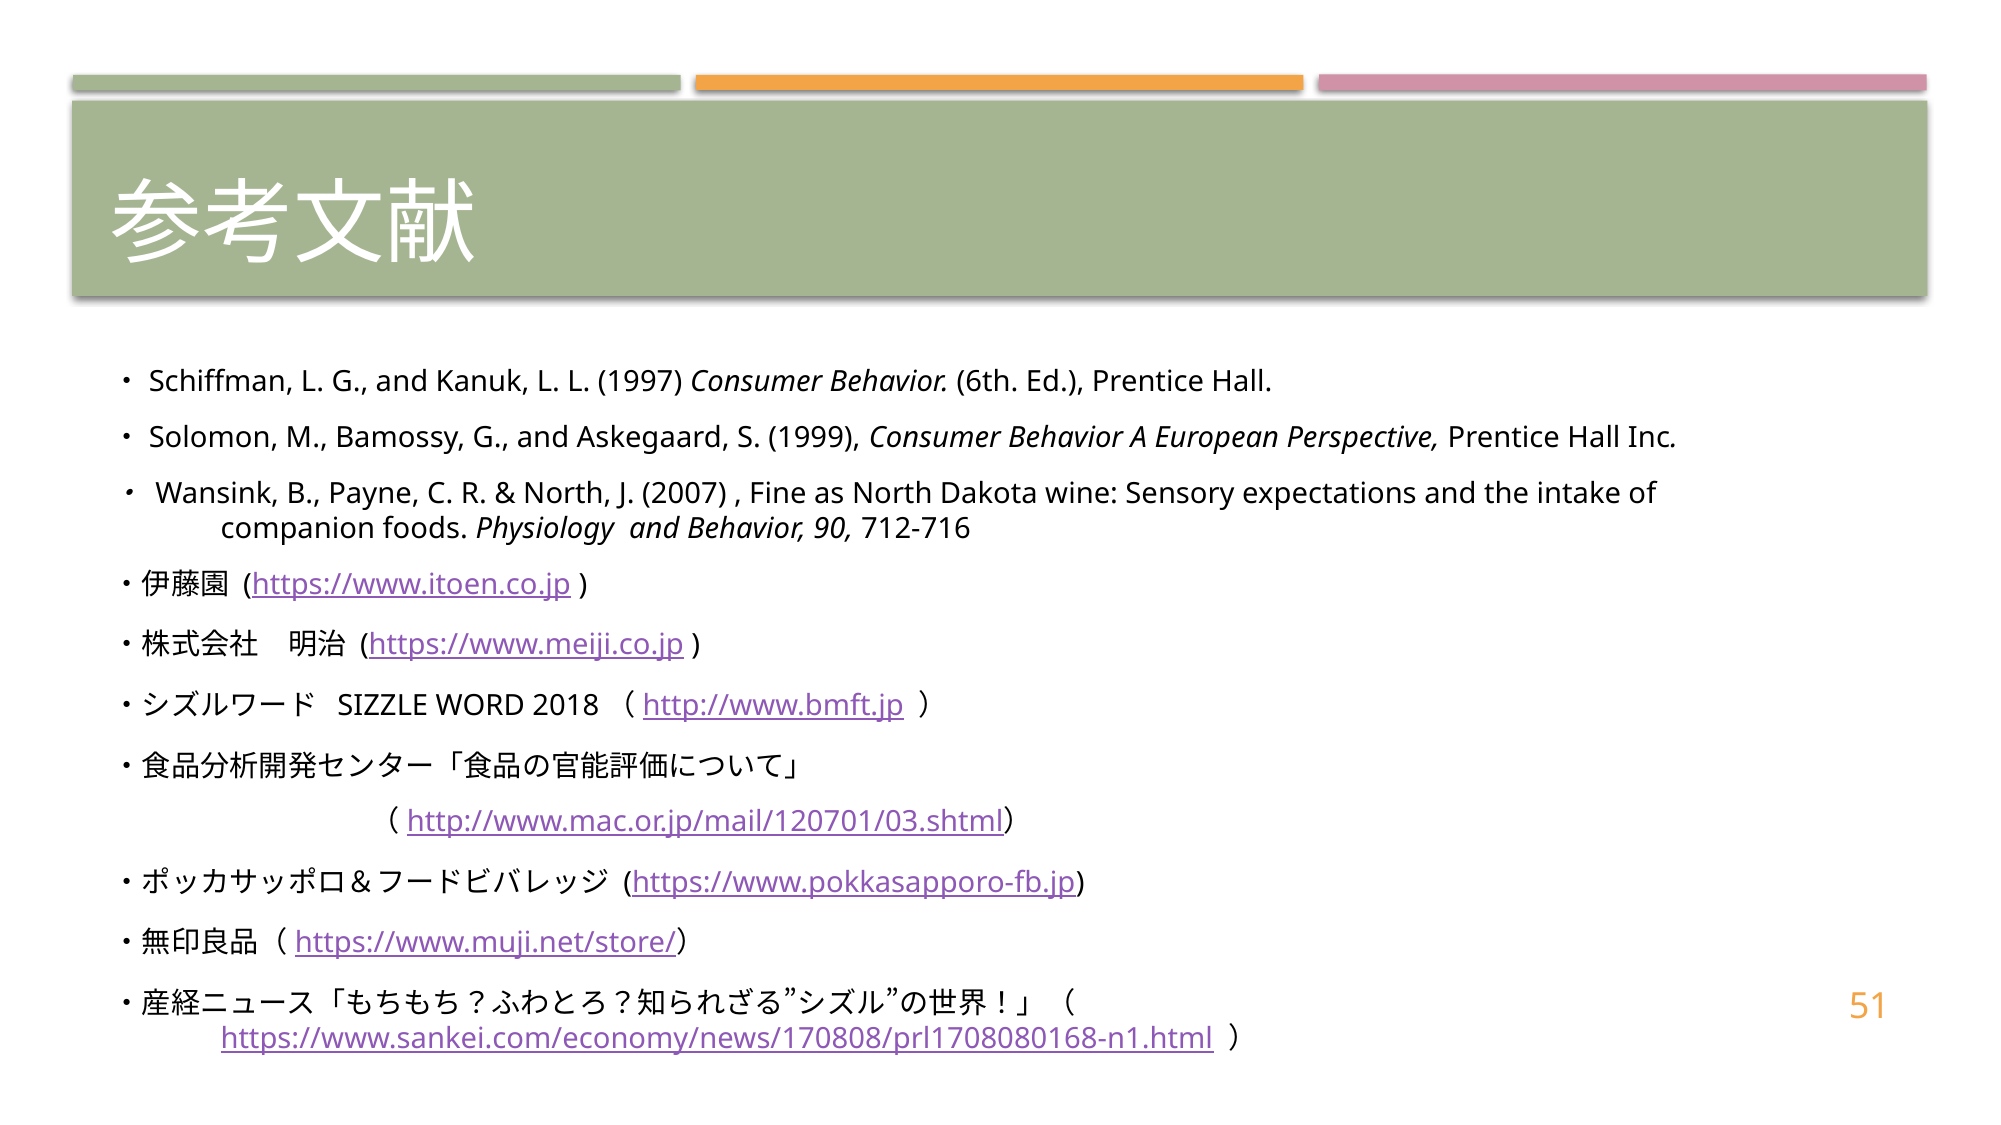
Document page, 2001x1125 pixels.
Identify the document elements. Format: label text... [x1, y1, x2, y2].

text_box ・Schiffman, L. G., and Kanuk, L. L. (1997) Consumer Behavior. (6th. Ed.), Prentice Hall. ・Solomon, M., Bamossy, G., and Askegaard, S. (1999), Consumer Behavior A European Perspective, Prentice Hall Inc. ・ Wansink, B., Payne, C. R. & North, J. (2007) , Fine as North Dakota wine: Sensory expectations and the intake of companion foods. Physiology and Behavior, 90, 712-716 ・伊藤園 (https://www.itoen.co.jp ) ・株式会社 明治 (https://www.meiji.co.jp ) ・シズルワード SIZZLE WORD 2018（http://www.bmft.jp ） ・食品分析開発センター「食品の官能評価について」 （http://www.mac.or.jp/mail/120701/03.shtml） ・ポッカサッポロ＆フードビバレッジ (https://www.pokkasapporo-fb.jp) ・無印良品（https://www.muji.net/store/） ・産経ニュース「もちもち？ふわとろ？知られざる”シズル”の世界！」（https://www.sankei.com/economy/news/170808/prl1708080168-n1.html ） [95, 355, 1819, 1125]
title 参考文献 [95, 115, 1905, 282]
slide_number 51 [1819, 977, 1905, 1037]
